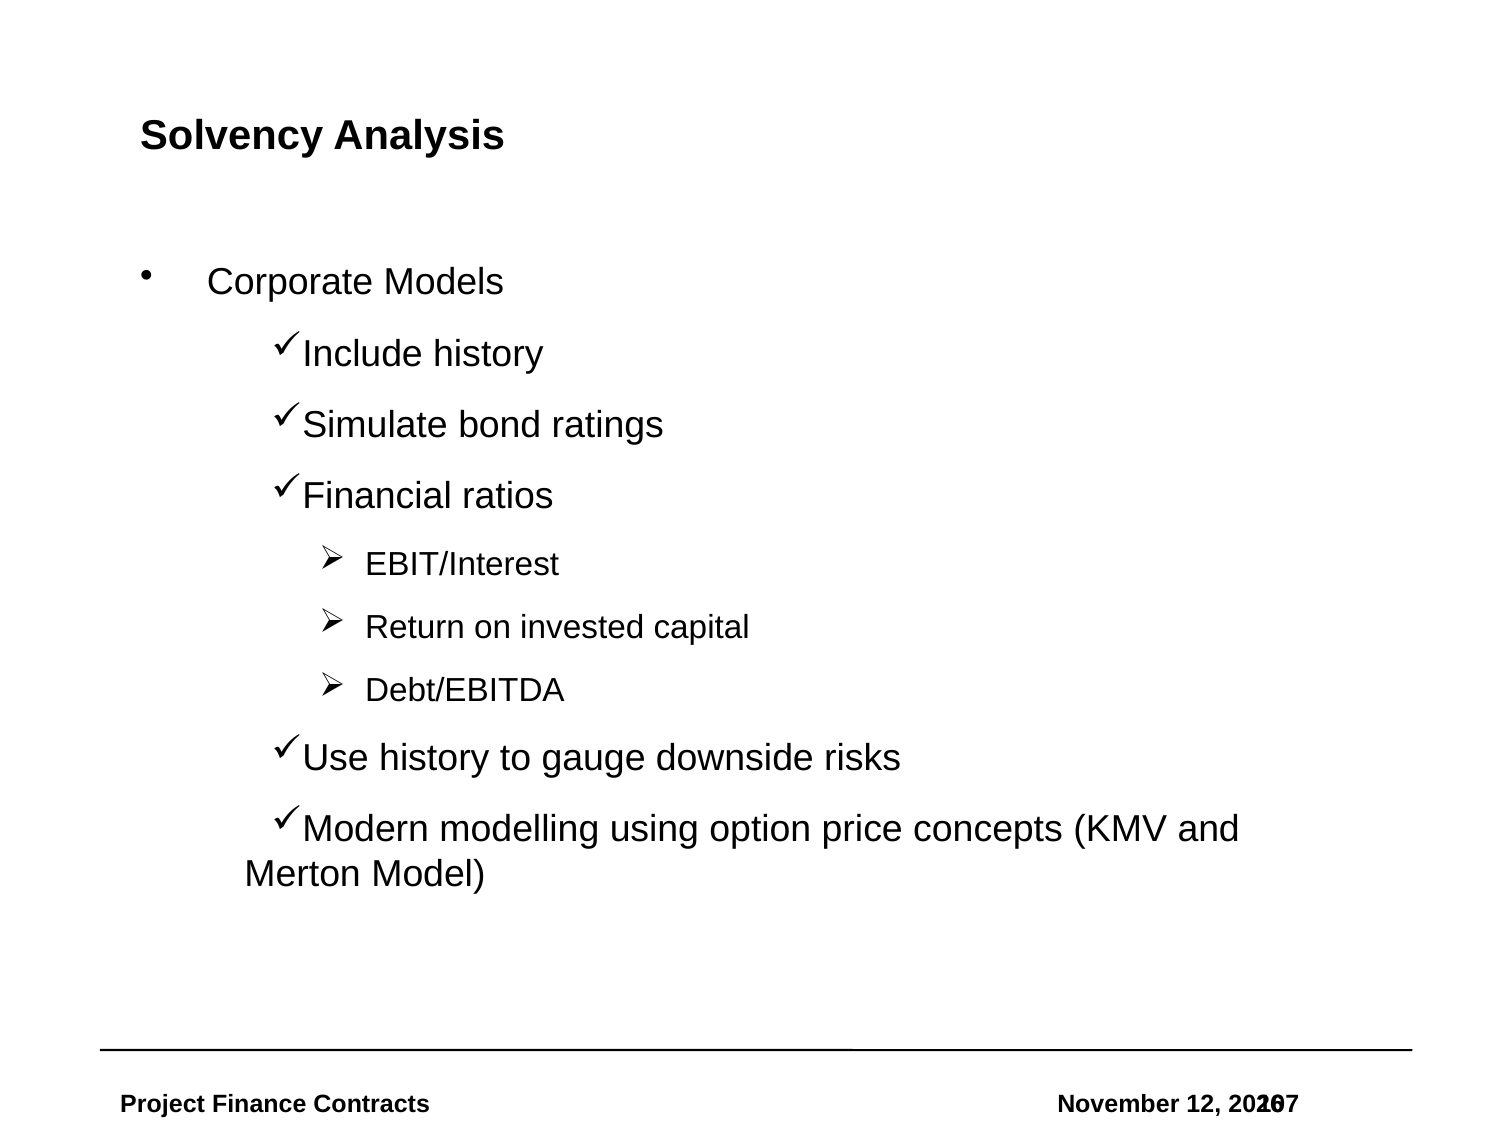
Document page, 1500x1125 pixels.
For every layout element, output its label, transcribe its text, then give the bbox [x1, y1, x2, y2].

title Solvency Analysis [124, 99, 1288, 226]
list Corporate Models Include history Simulate bond ratings Financial ratios EBIT/Interest Return on invested capital Debt/EBITDA Use history to gauge downside risks Modern modelling using option price concepts (KMV and Merton Model) [124, 249, 1376, 1001]
